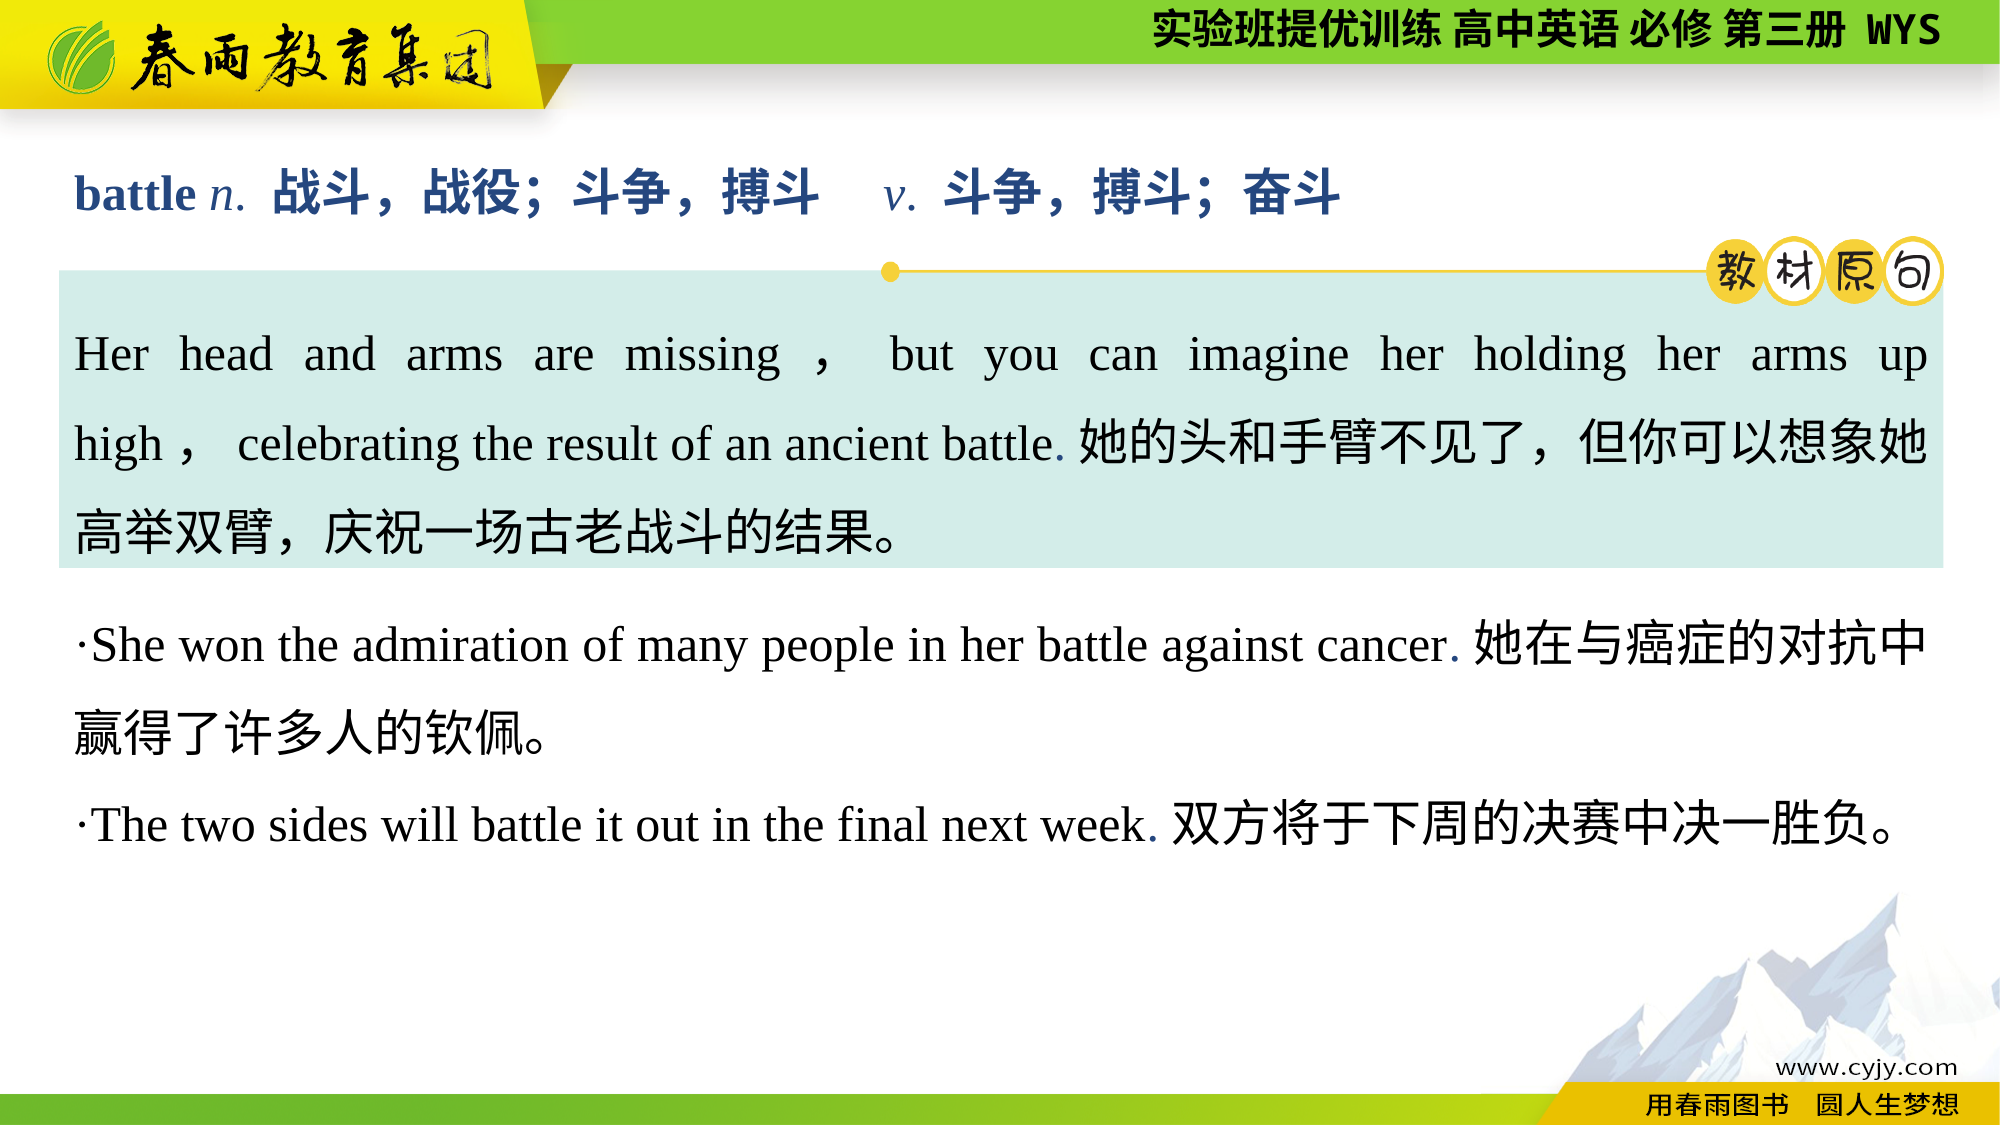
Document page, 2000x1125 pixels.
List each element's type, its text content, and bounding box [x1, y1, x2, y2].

picture [0, 0, 2000, 1125]
list battle n. 战斗，战役；斗争，搏斗 v. 斗争，搏斗；奋斗 [59, 122, 1944, 217]
text_box Her head and arms are missing，but you can imagine her holding her arms up high，celebrating the result of an ancient battle.她的头和手臂不见了，但你可以想象她高举双臂，庆祝一场古老战斗的结果。 [59, 270, 1944, 568]
text_box ·She won the admiration of many people in her battle against cancer.她在与癌症的对抗中赢得了许多人的钦佩。 ·The two sides will battle it out in the final next week.双方将于下周的决赛中决一胜负。 [59, 574, 1944, 859]
